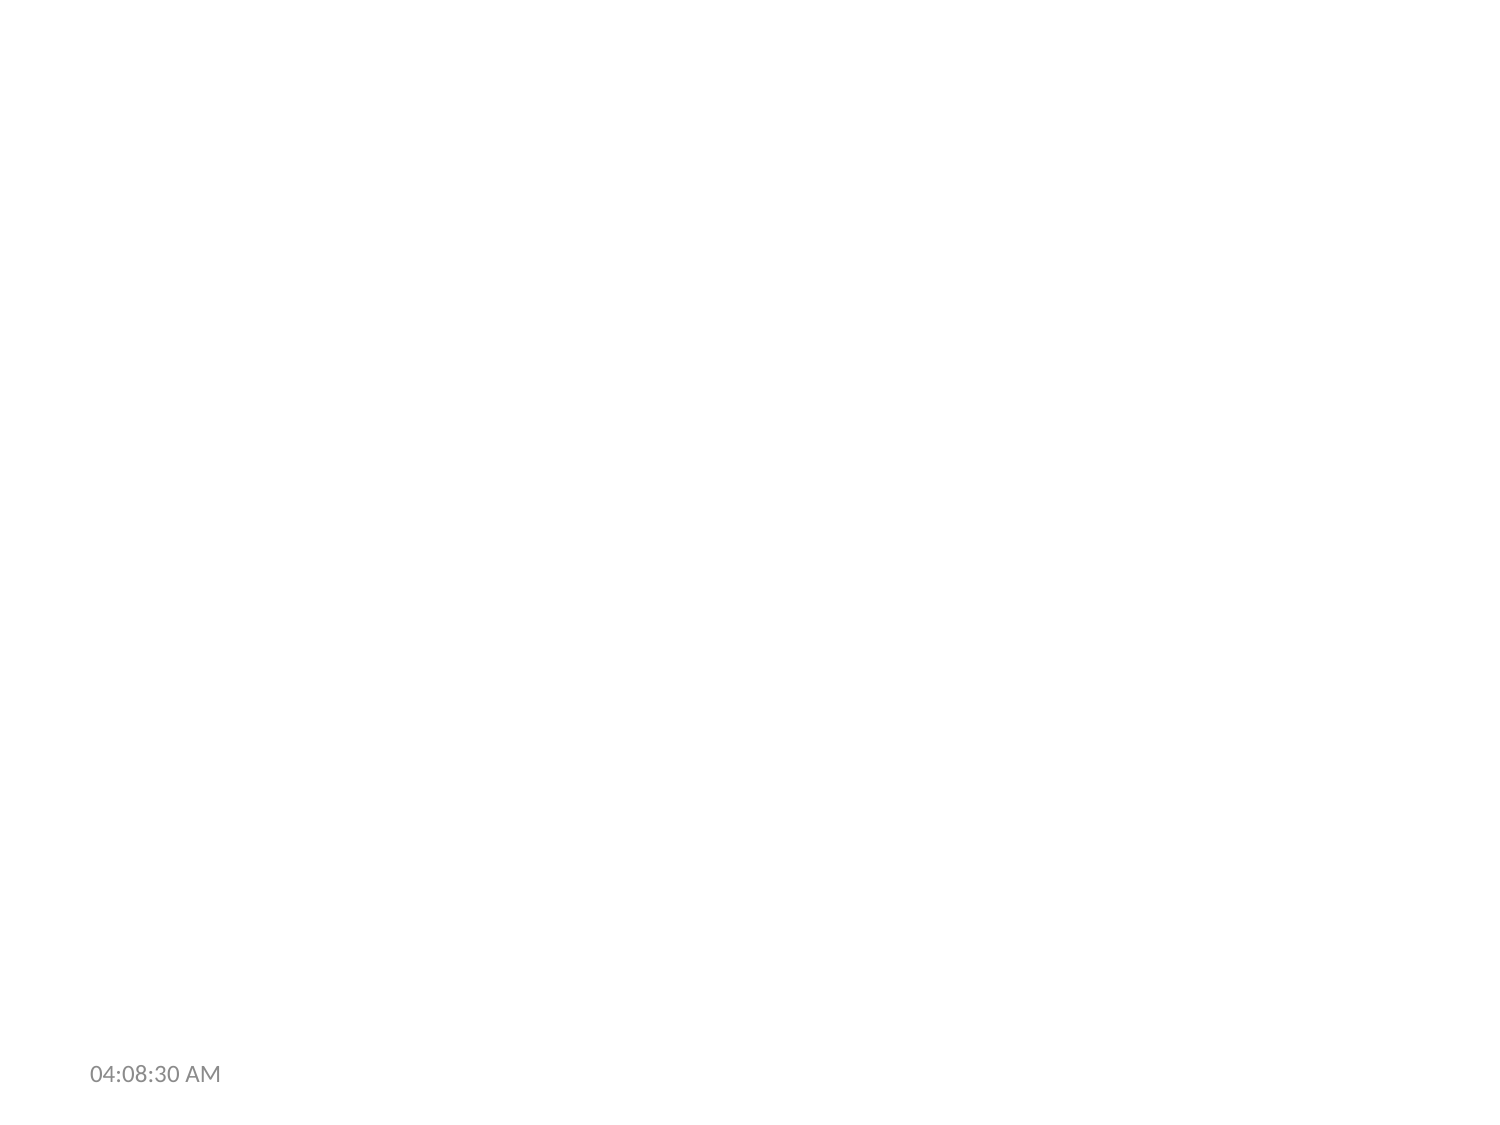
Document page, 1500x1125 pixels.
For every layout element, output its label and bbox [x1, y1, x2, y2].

slide_number [75, 1042, 425, 1103]
